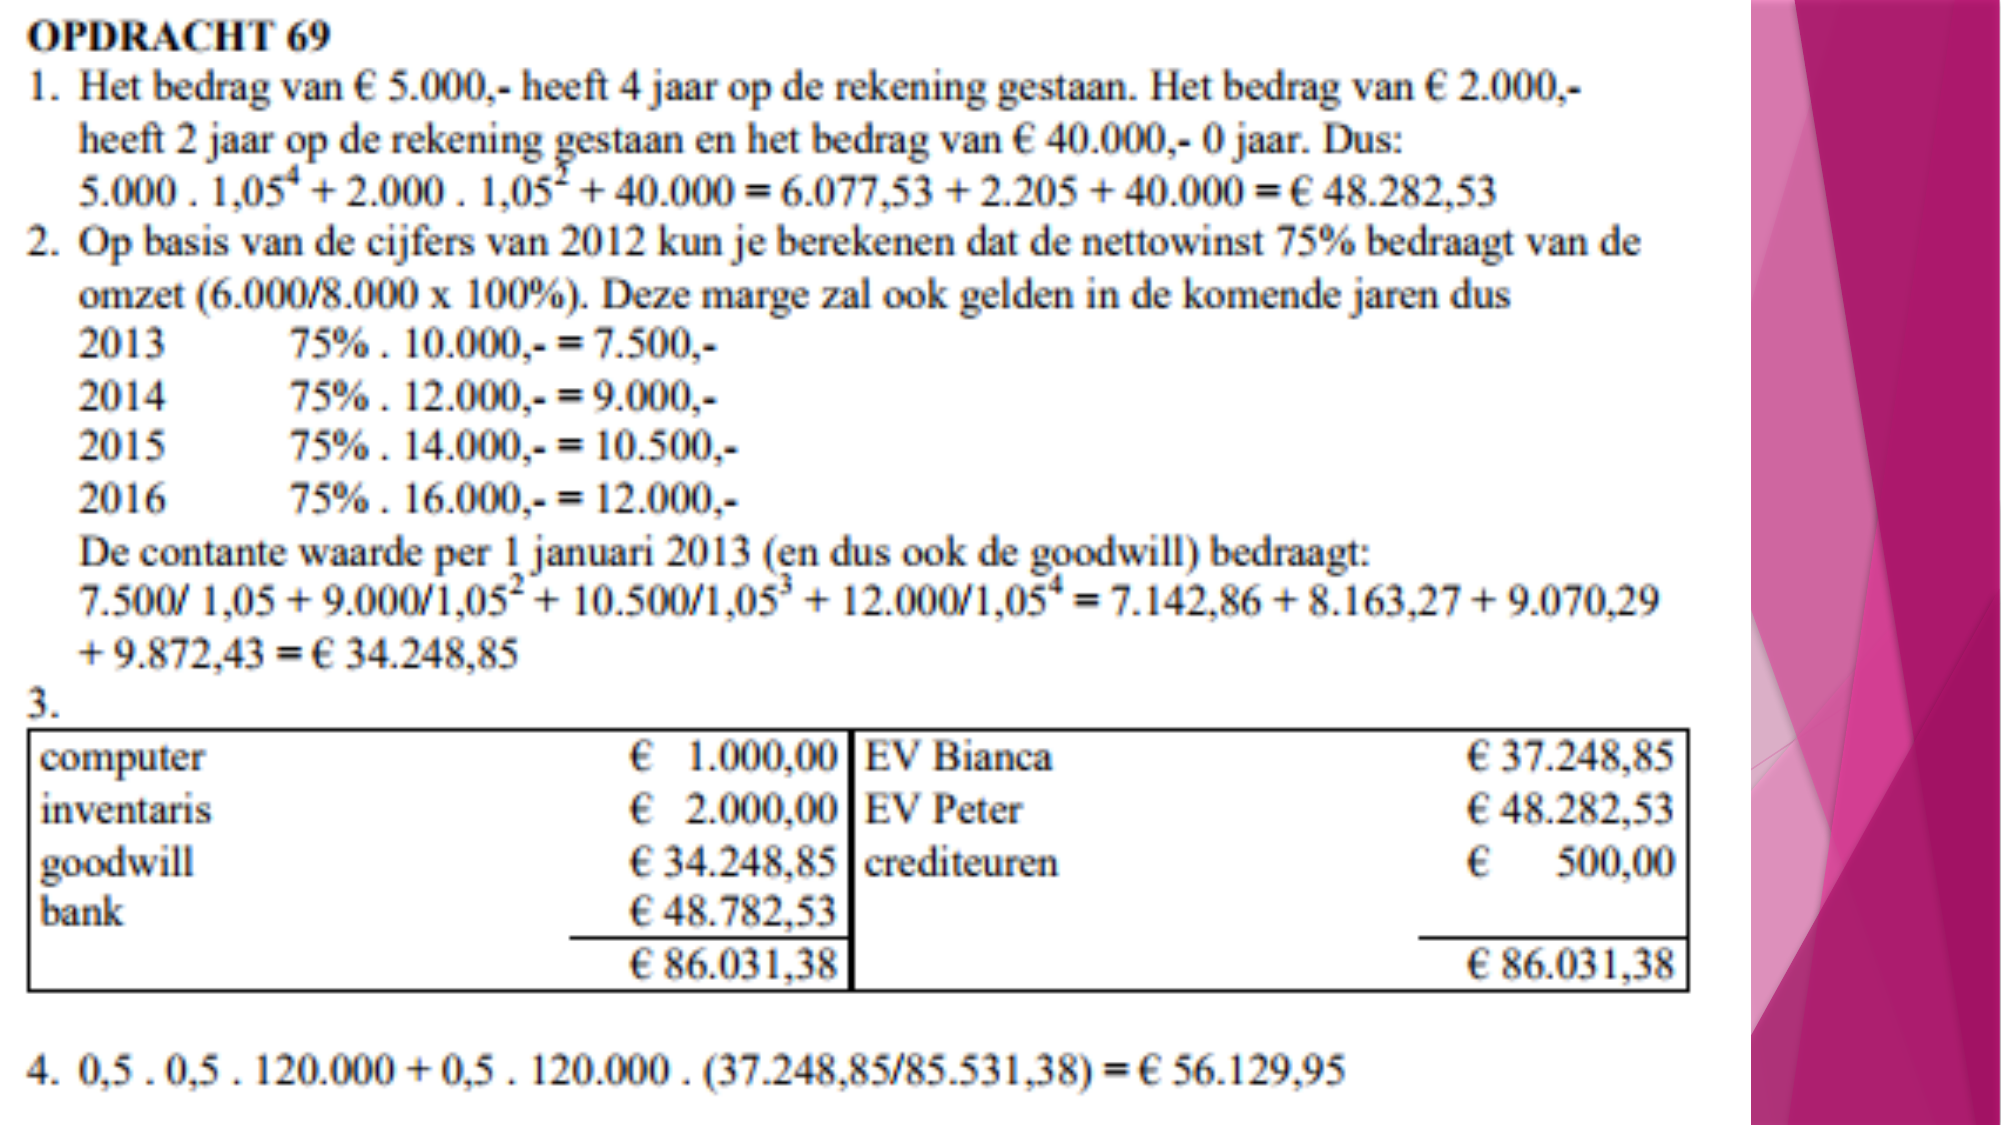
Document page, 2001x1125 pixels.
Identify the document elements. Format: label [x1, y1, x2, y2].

picture [0, 0, 1752, 1125]
